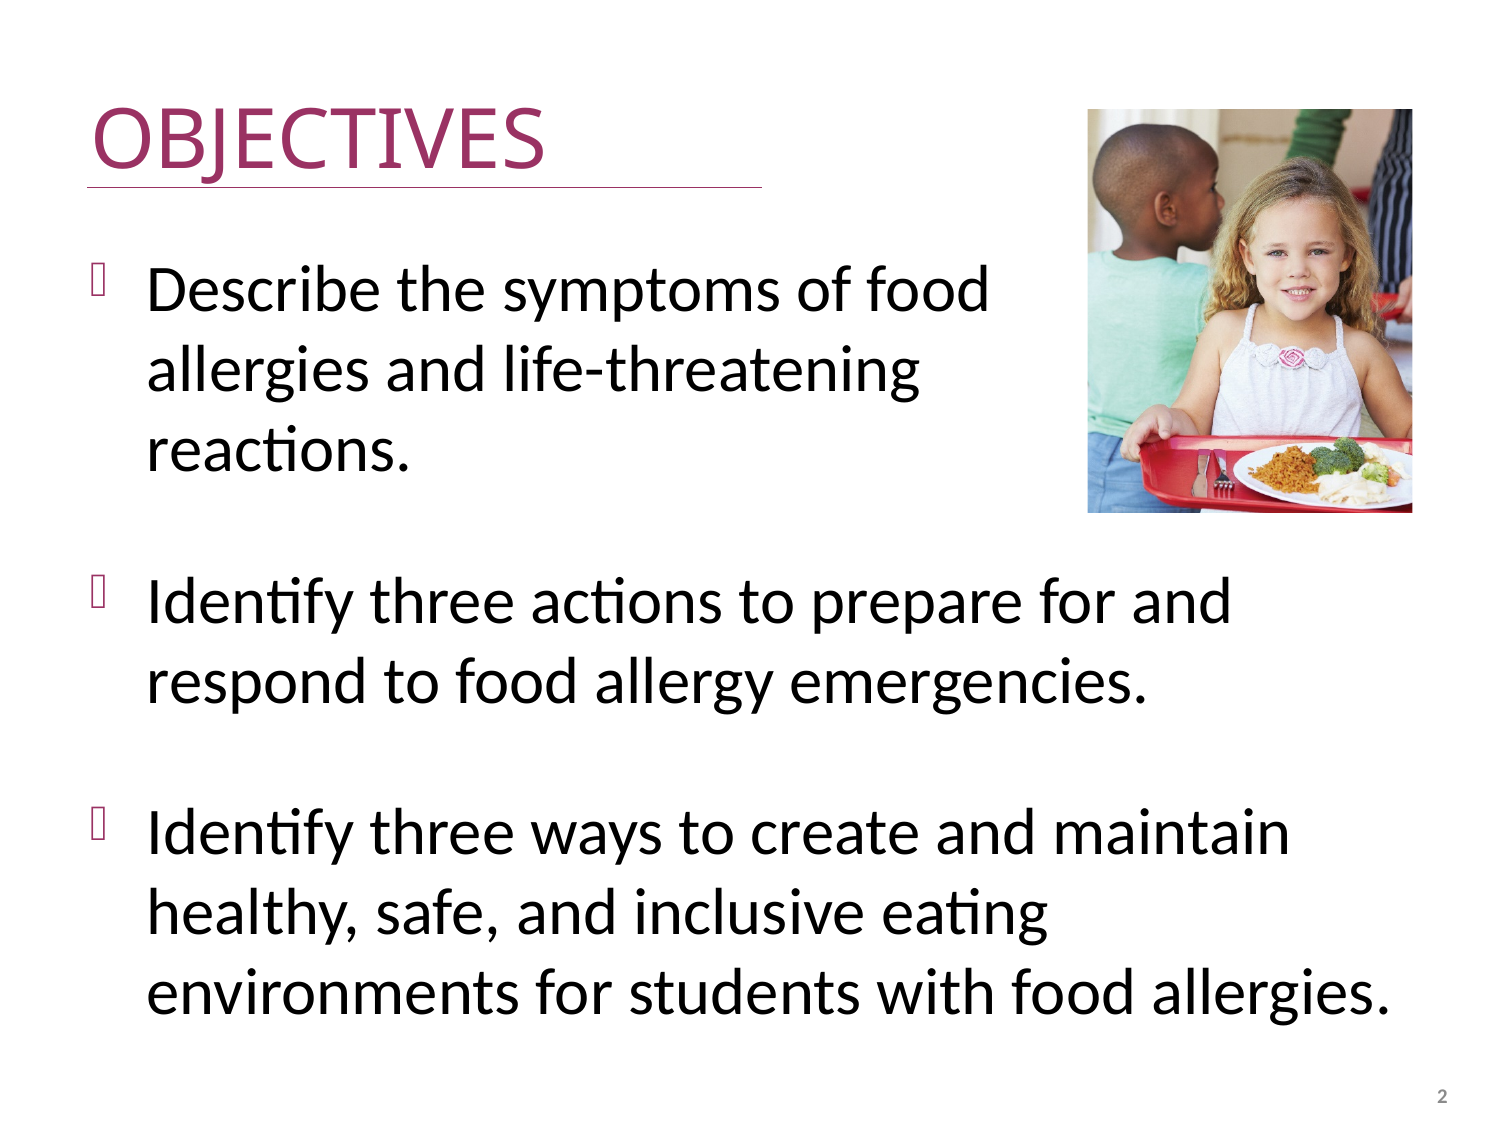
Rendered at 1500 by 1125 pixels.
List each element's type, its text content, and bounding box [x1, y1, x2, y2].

slide_number 2 [1112, 1077, 1463, 1113]
title Objectives [75, 50, 1425, 221]
list Describe the symptoms of food allergies and life-threatening reactions. Identify three actions to prepare for and respond to food allergy emergencies. Identify three ways to create and maintain healthy, safe, and inclusive eating environments for students with food allergies. [75, 237, 1438, 1075]
picture [1087, 108, 1413, 513]
